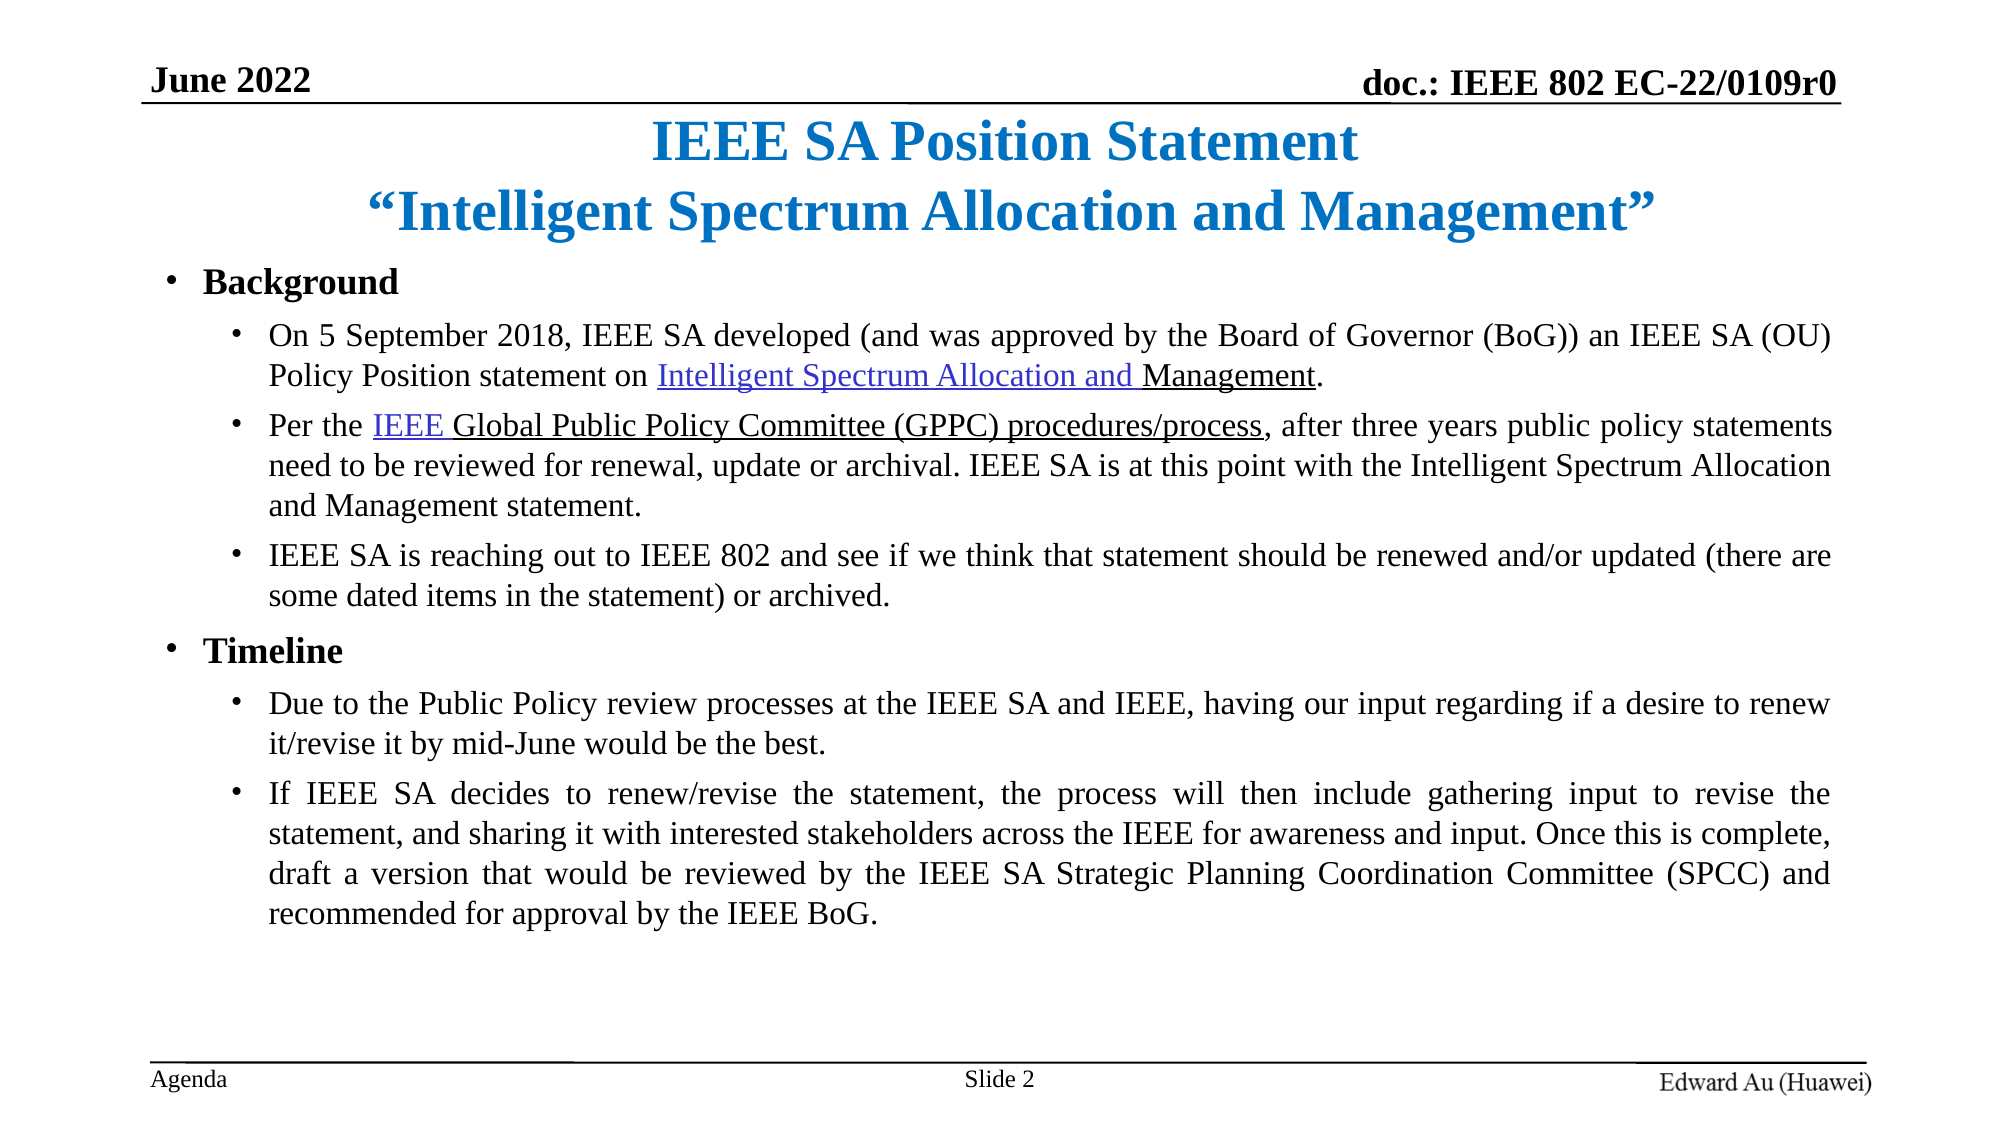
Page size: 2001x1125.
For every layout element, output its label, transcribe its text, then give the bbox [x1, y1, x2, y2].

slide_number Slide 2 [933, 1061, 1067, 1123]
title IEEE SA Position Statement “Intelligent Spectrum Allocation and Management” [162, 99, 1864, 246]
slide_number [149, 54, 651, 101]
list Background On 5 September 2018, IEEE SA developed (and was approved by the Board of Governor (BoG)) an IEEE SA (OU) Policy Position statement on Intelligent Spectrum Allocation and Management. Per the IEEE Global Public Policy Committee (GPPC) procedures/process, after three years public policy statements need to be reviewed for renewal, update or archival. IEEE SA is at this point with the Intelligent Spectrum Allocation and Management statement. IEEE SA is reaching out to IEEE 802 and see if we think that statement should be renewed and/or updated (there are some dated items in the statement) or archived. Timeline Due to the Public Policy review processes at the IEEE SA and IEEE, having our input regarding if a desire to renew it/revise it by mid-June would be the best. If IEEE SA decides to renew/revise the statement, the process will then include gathering input to revise the statement, and sharing it with interested stakeholders across the IEEE for awareness and input. Once this is complete, draft a version that would be reviewed by the IEEE SA Strategic Planning Coordination Committee (SPCC) and recommended for approval by the IEEE BoG. [149, 249, 1869, 1026]
picture [1174, 1058, 1887, 1113]
